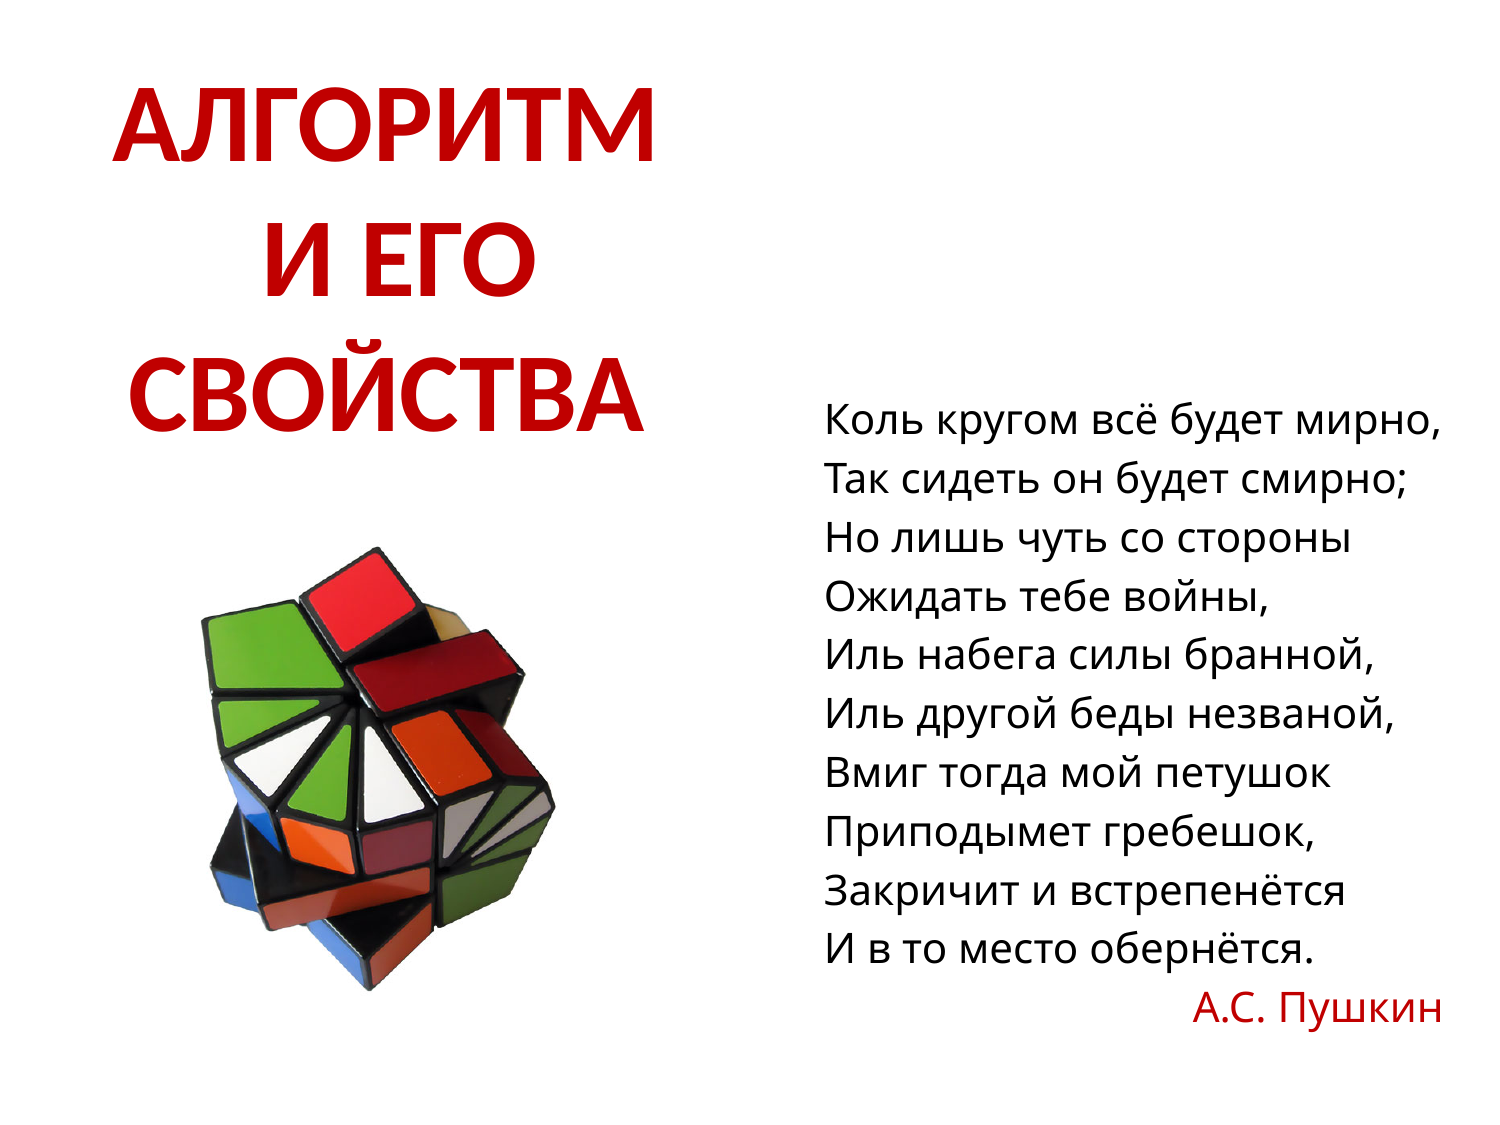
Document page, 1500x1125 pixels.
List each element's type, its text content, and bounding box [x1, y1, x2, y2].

subtitle Коль кругом всё будет мирно, Так сидеть он будет смирно; Но лишь чуть со стороны Ожидать тебе войны, Иль набега силы бранной, Иль другой беды незваной, Вмиг тогда мой петушок Приподымет гребешок, Закричит и встрепенётся И в то место обернётся. А.С. Пушкин [809, 385, 1459, 1094]
picture [135, 526, 617, 1008]
title Алгоритм и его свойства [0, 0, 774, 638]
